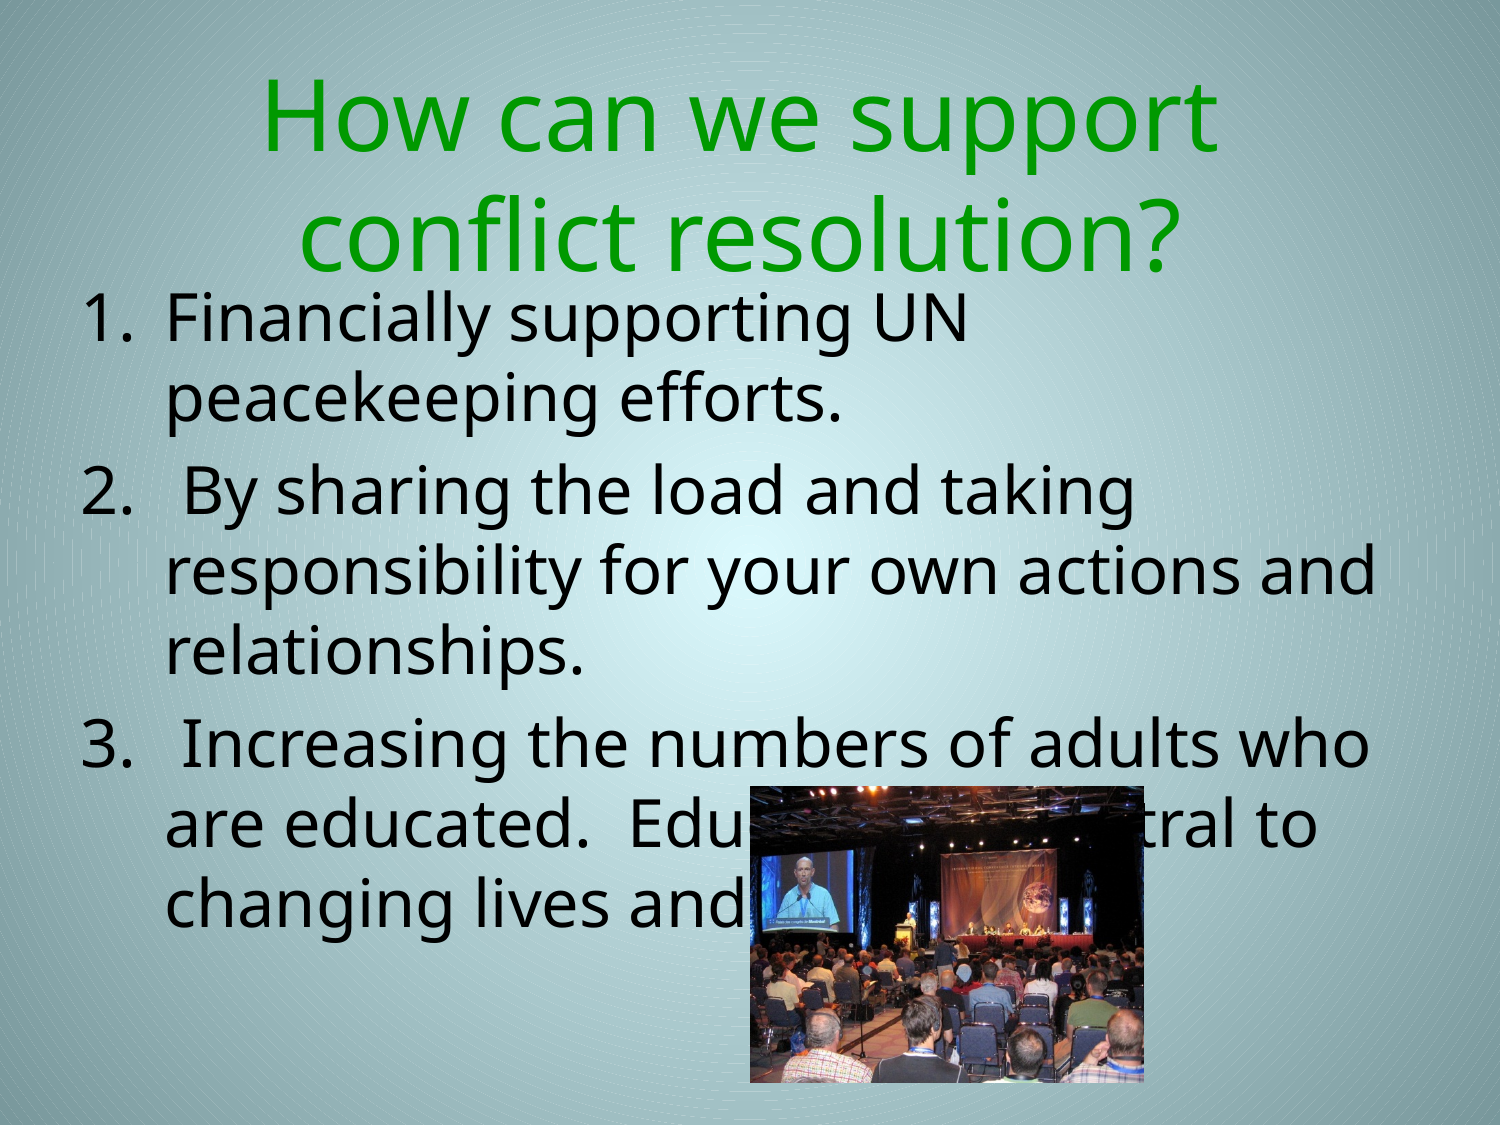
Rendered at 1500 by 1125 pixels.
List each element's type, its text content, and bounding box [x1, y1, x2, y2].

list Financially supporting UN peacekeeping efforts. By sharing the load and taking responsibility for your own actions and relationships. Increasing the numbers of adults who are educated. Education is central to changing lives and behaviours. [64, 267, 1415, 1010]
title How can we support conflict resolution? [64, 78, 1415, 266]
picture [749, 786, 1144, 1083]
